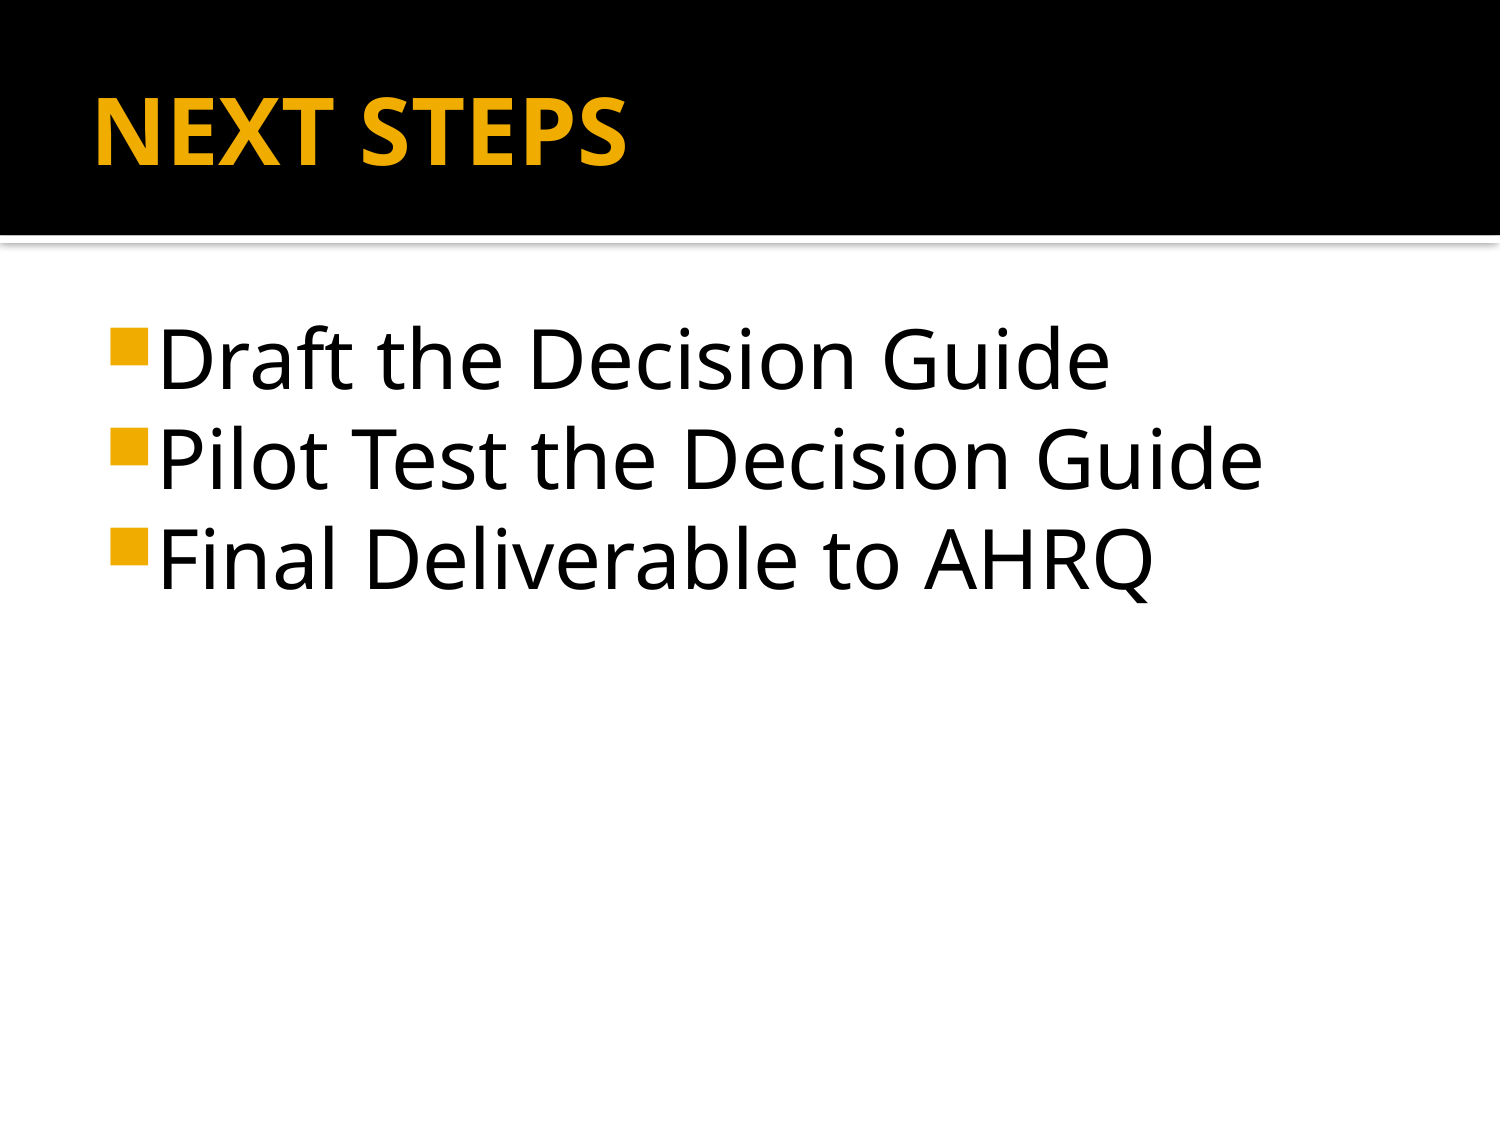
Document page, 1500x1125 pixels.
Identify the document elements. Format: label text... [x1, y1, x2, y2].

list Draft the Decision Guide Pilot Test the Decision Guide Final Deliverable to AHRQ [74, 290, 1426, 1051]
title NEXT STEPS [75, 25, 1425, 231]
